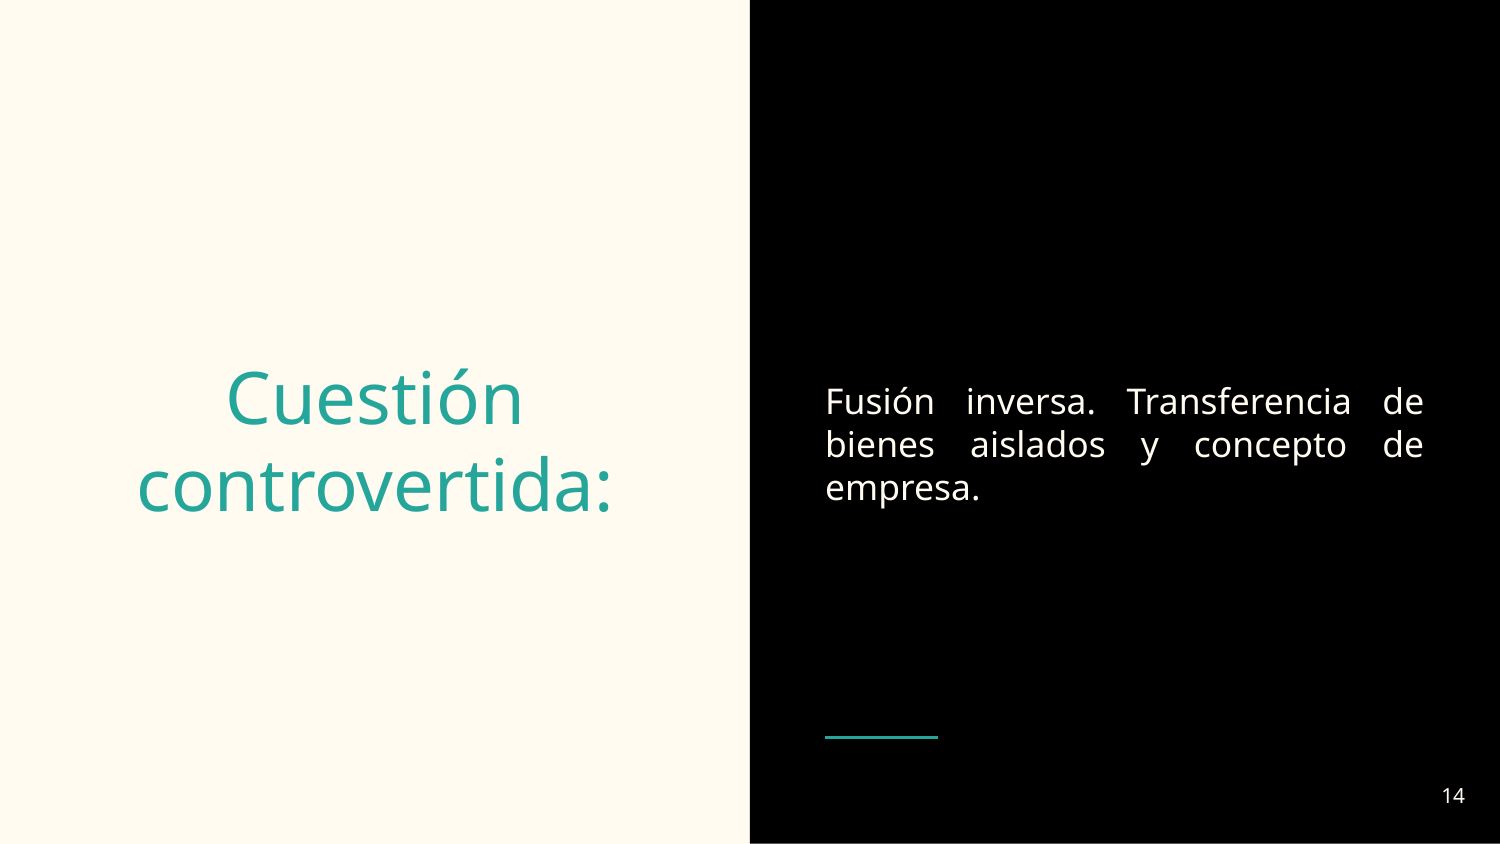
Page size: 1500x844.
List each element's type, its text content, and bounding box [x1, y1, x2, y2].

title Cuestión controvertida: [43, 323, 708, 542]
slide_number ‹#› [1389, 764, 1480, 830]
list Fusión inversa. Transferencia de bienes aislados y concepto de empresa. [810, 118, 1440, 725]
